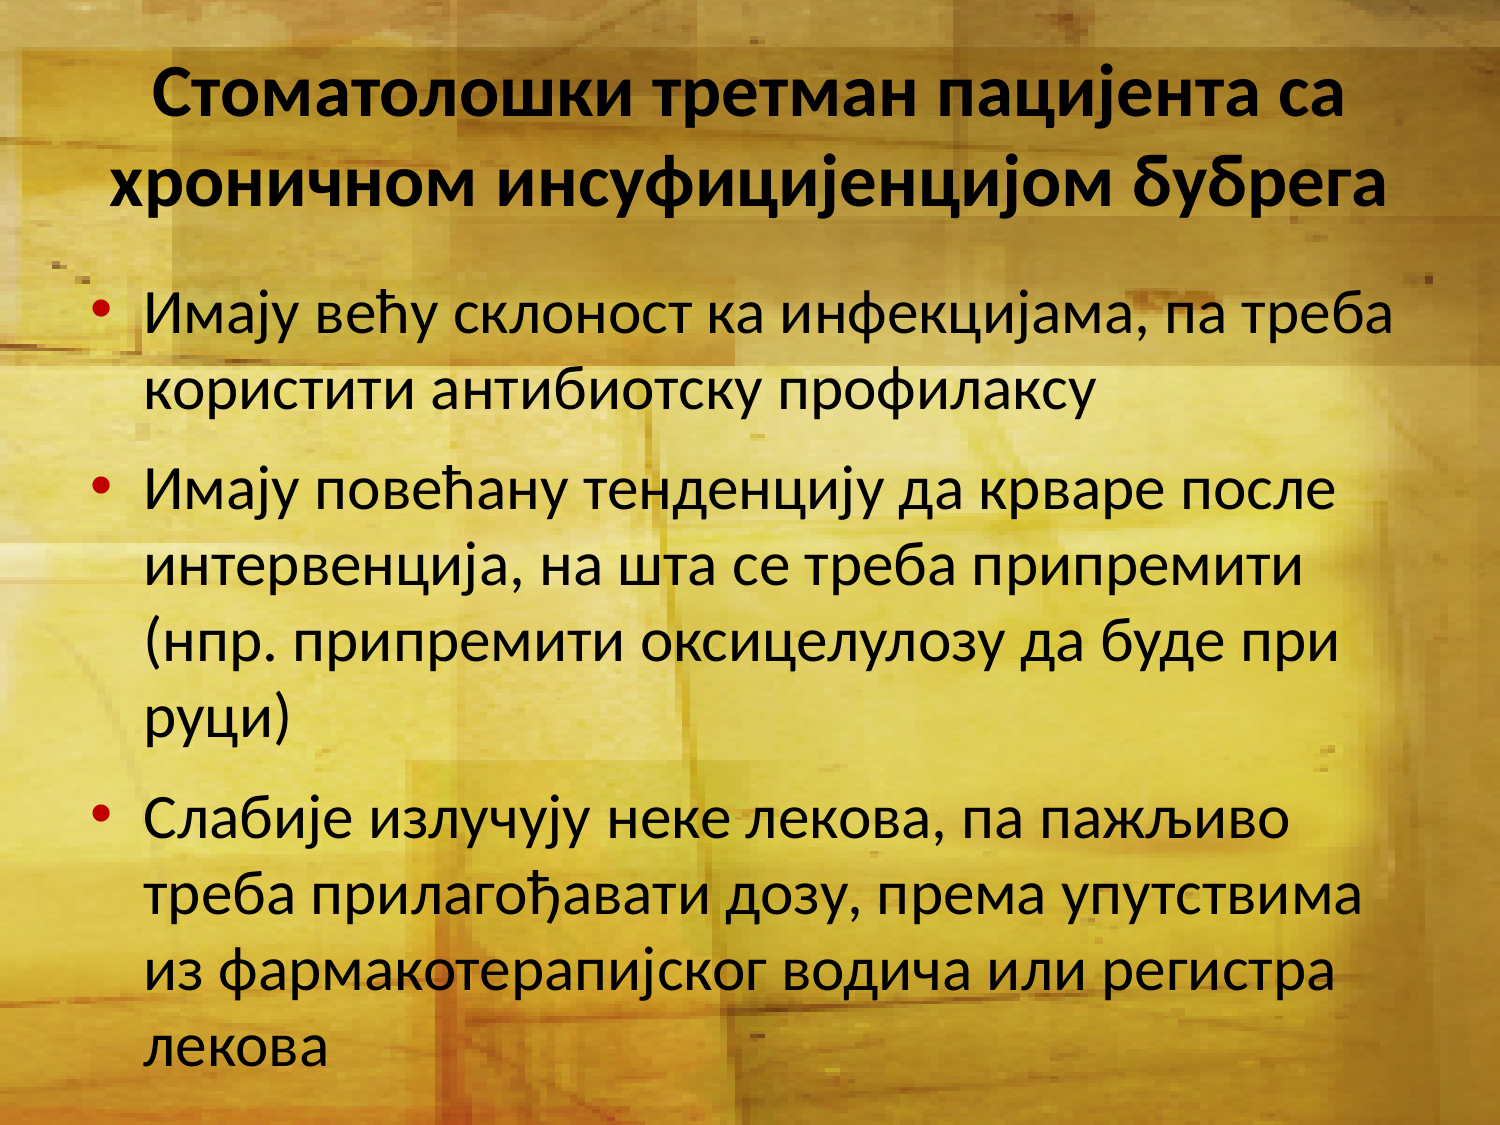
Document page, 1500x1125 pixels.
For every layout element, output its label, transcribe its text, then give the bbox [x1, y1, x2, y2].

picture [0, 0, 1500, 1125]
title Стоматолошки третман пацијента са хроничном инсуфицијенцијом бубрега [75, 37, 1425, 225]
list Имају већу склоност ка инфекцијама, па треба користити антибиотску профилаксу Имају повећану тенденцију да крваре после интервенција, на шта се треба припремити (нпр. припремити оксицелулозу да буде при руци) Слабије излучују неке лекова, па пажљиво треба прилагођавати дозу, према упутствима из фармакотерапијског водича или регистра лекова [75, 262, 1425, 1088]
